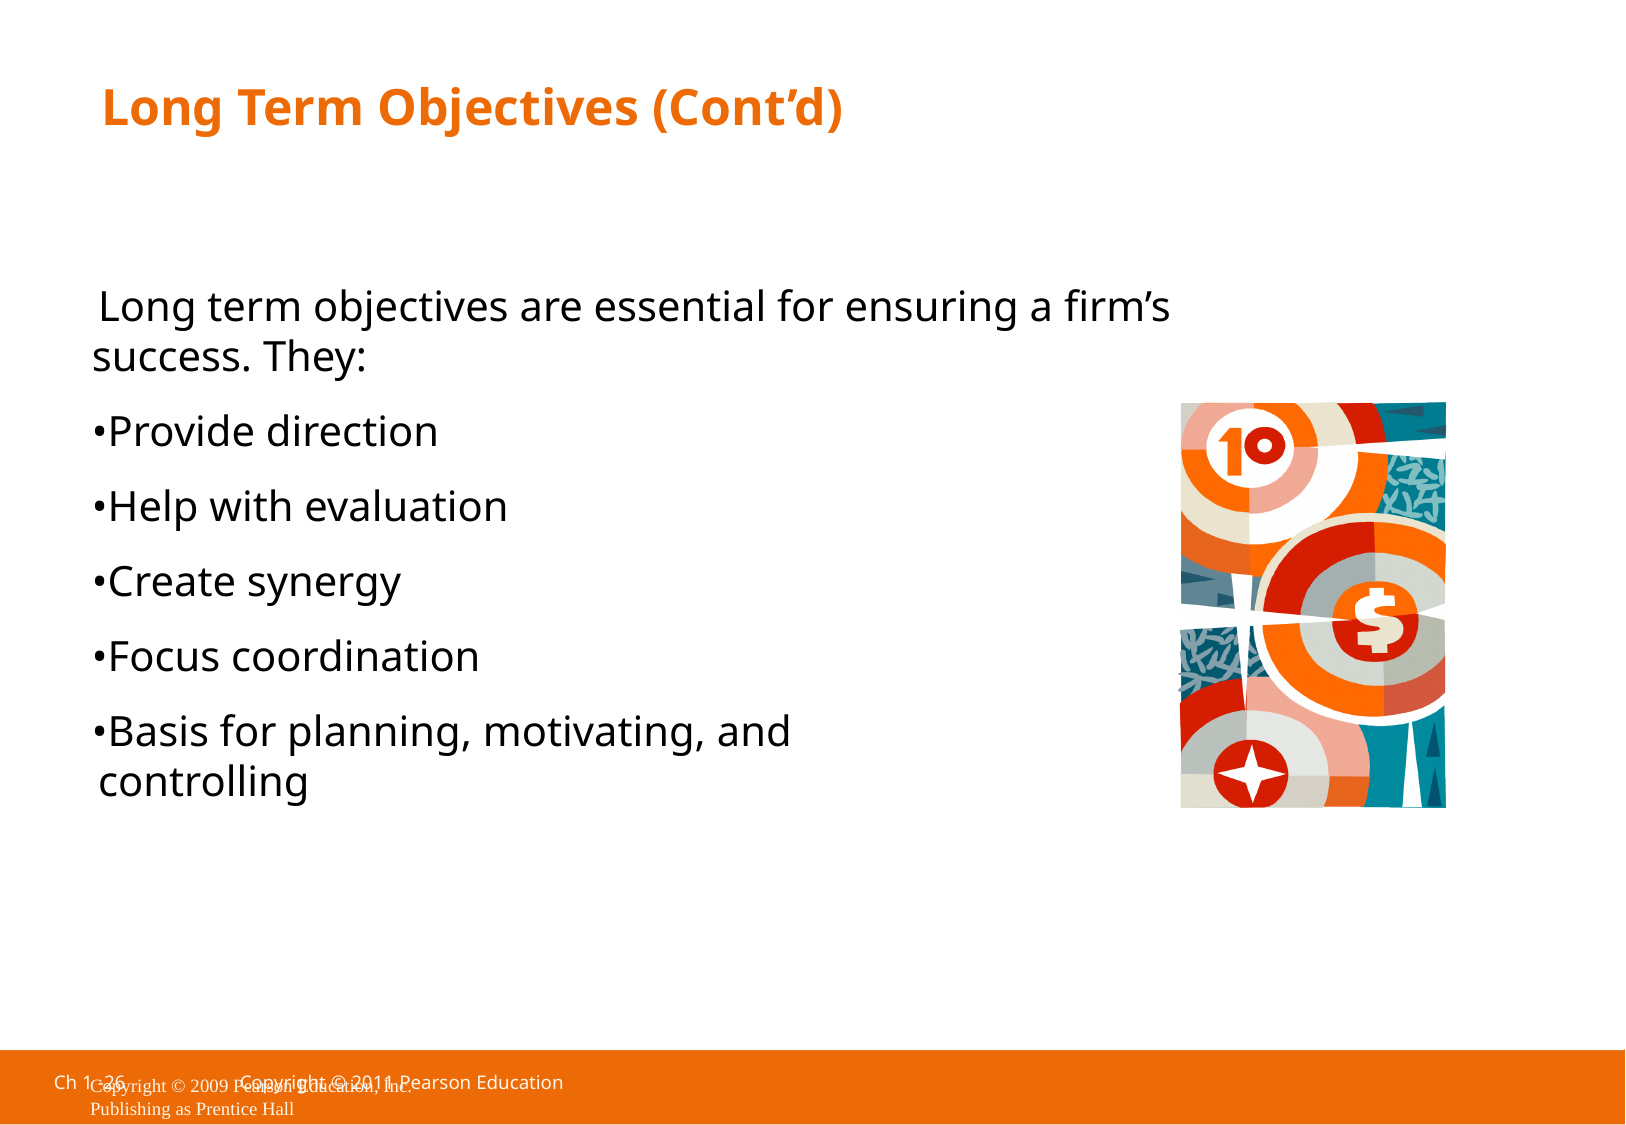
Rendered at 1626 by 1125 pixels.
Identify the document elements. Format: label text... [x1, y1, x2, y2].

text_box Copyright © 2011 Pearson Education [233, 1070, 699, 1093]
text_box [0, 1050, 1625, 1125]
picture [1352, 1042, 1625, 1124]
text_box Copyright © 2009 Pearson Education, Inc. Publishing as Prentice Hall [90, 1073, 980, 1119]
text_box Long Term Objectives (Cont’d) [94, 74, 1183, 136]
picture [1178, 396, 1452, 814]
text_box Ch 1 -26 [47, 1070, 167, 1093]
text_box Long term objectives are essential for ensuring a firm’s success. They: Provide direction Help with evaluation Create synergy Focus coordination Basis for planning, motivating, and controlling [91, 280, 1342, 806]
